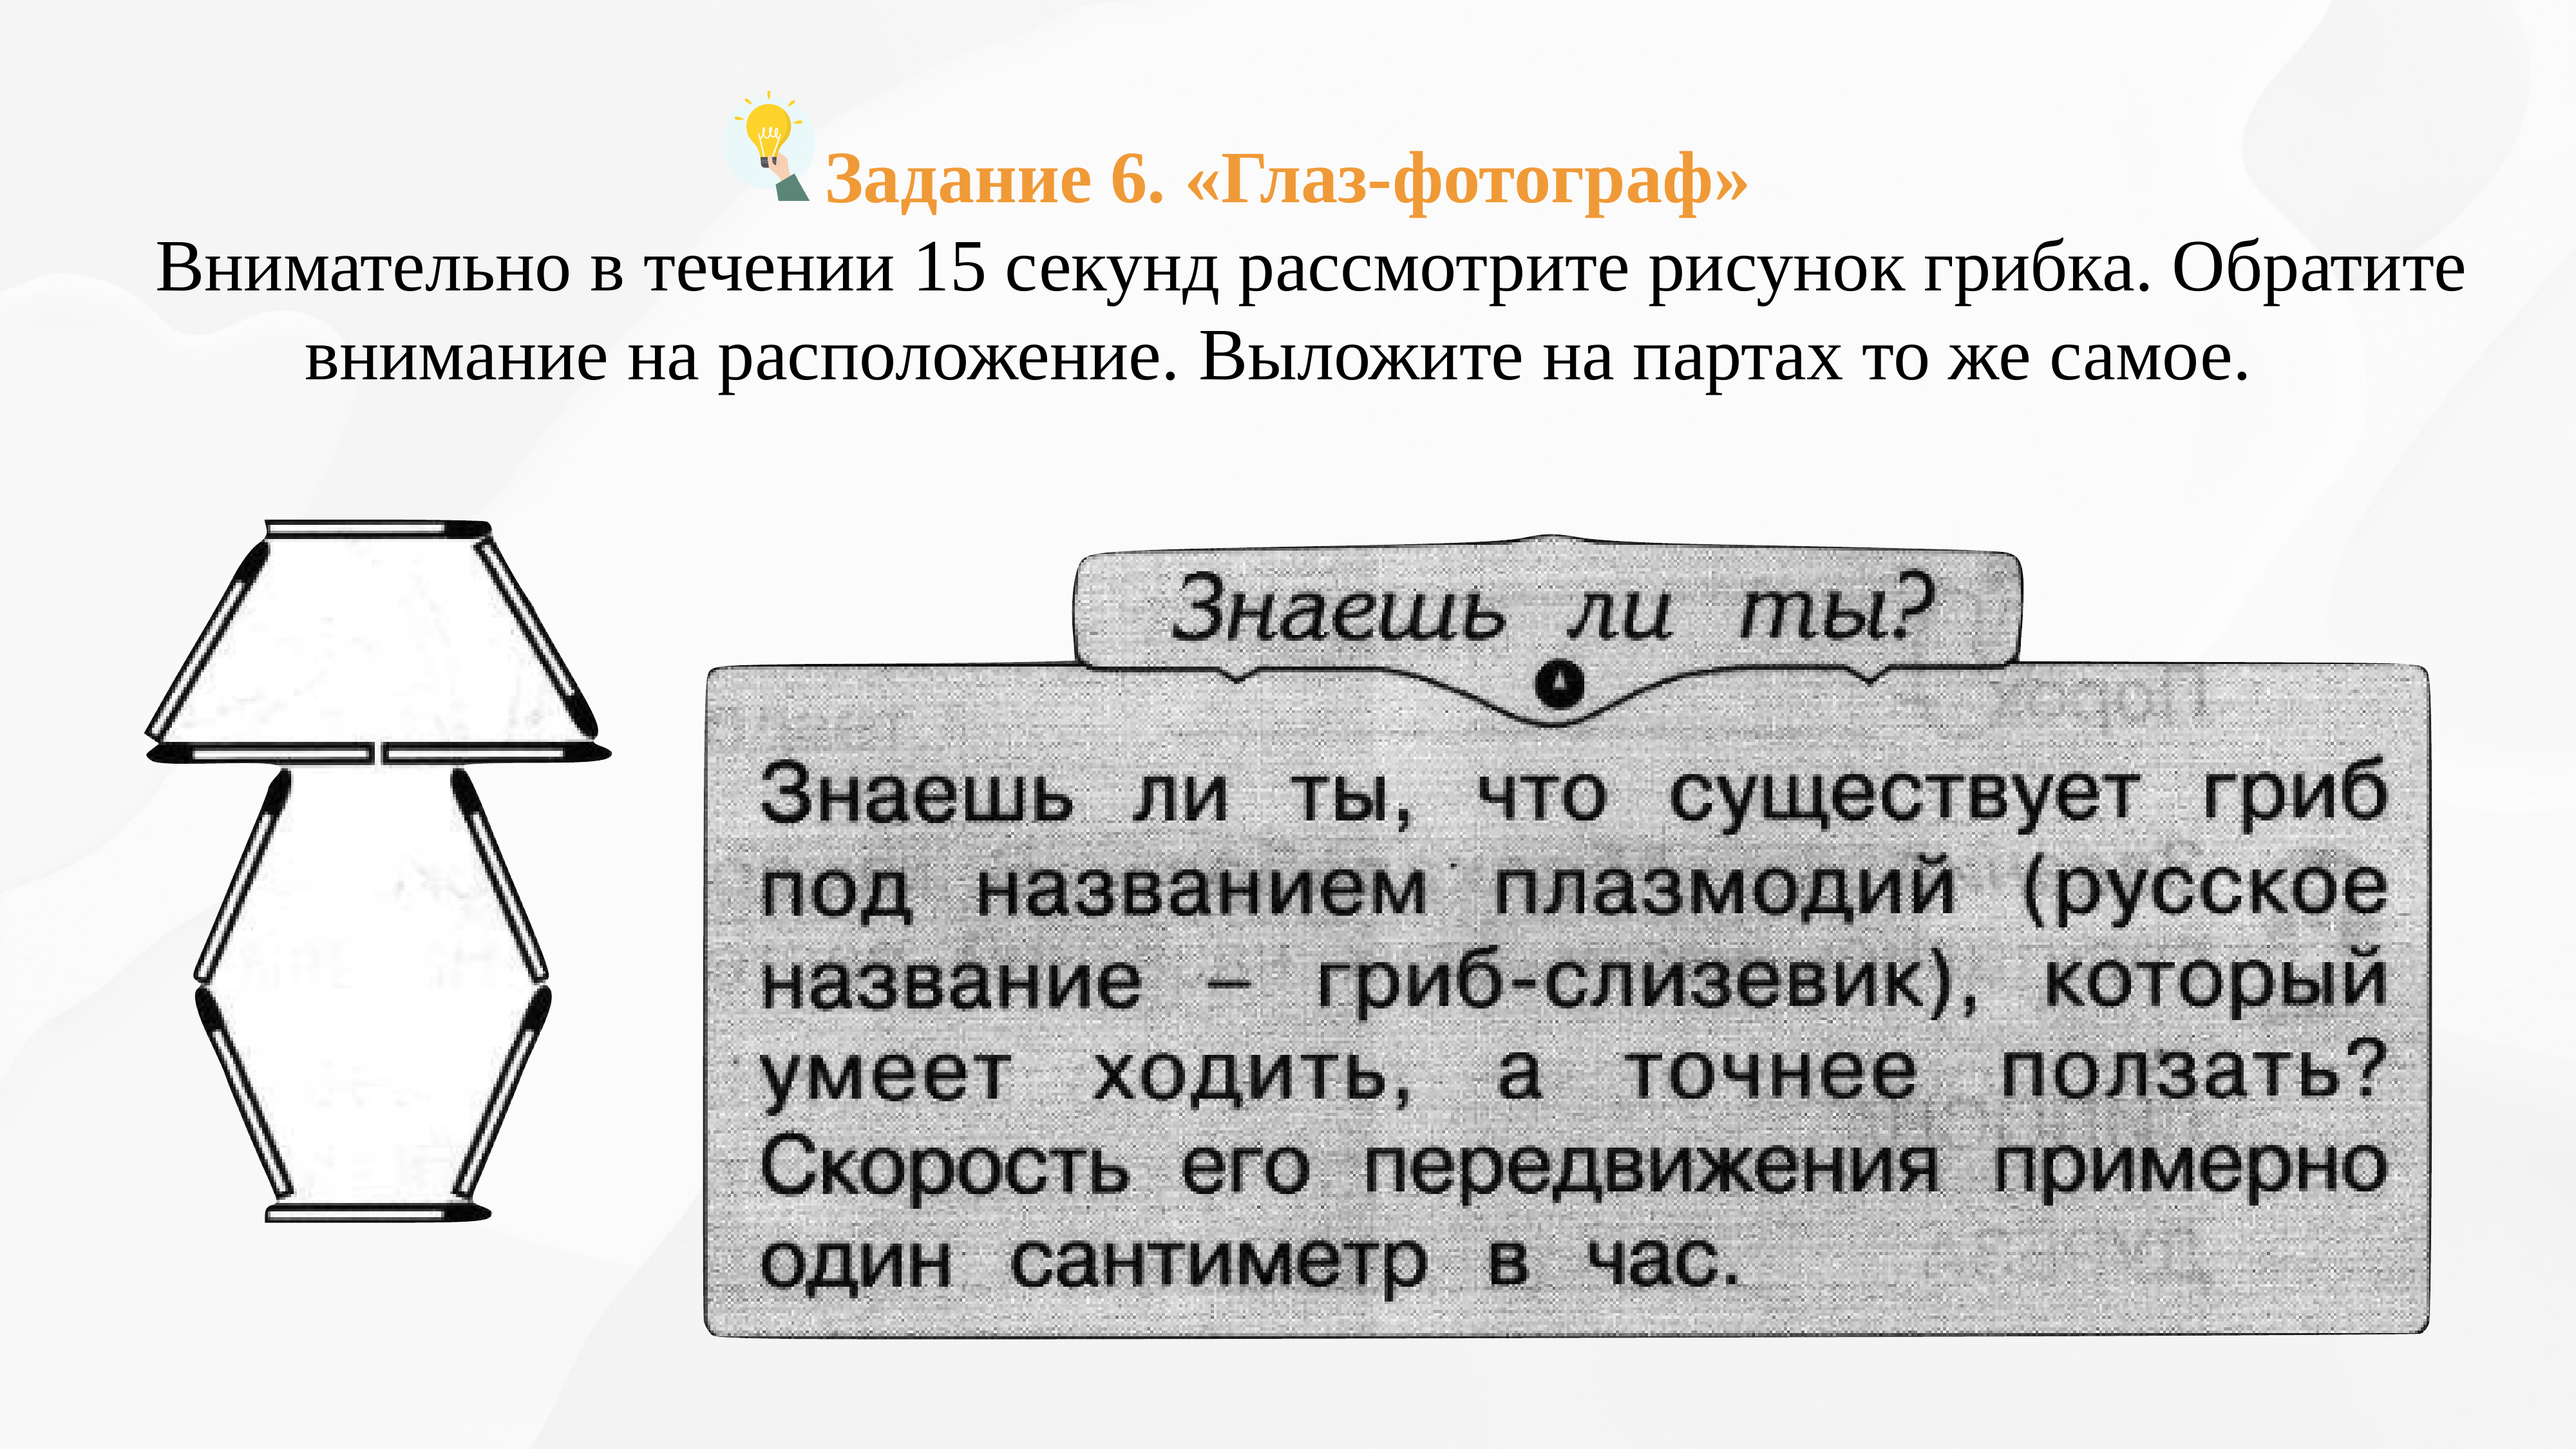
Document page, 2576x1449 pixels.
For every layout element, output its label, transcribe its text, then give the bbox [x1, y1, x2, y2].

picture [0, 0, 2576, 1449]
text_box Задание 6. «Глаз-фотограф» Внимательно в течении 15 секунд рассмотрите рисунок грибка. Обратите внимание на расположение. Выложите на партах то же самое. [85, 124, 2491, 399]
